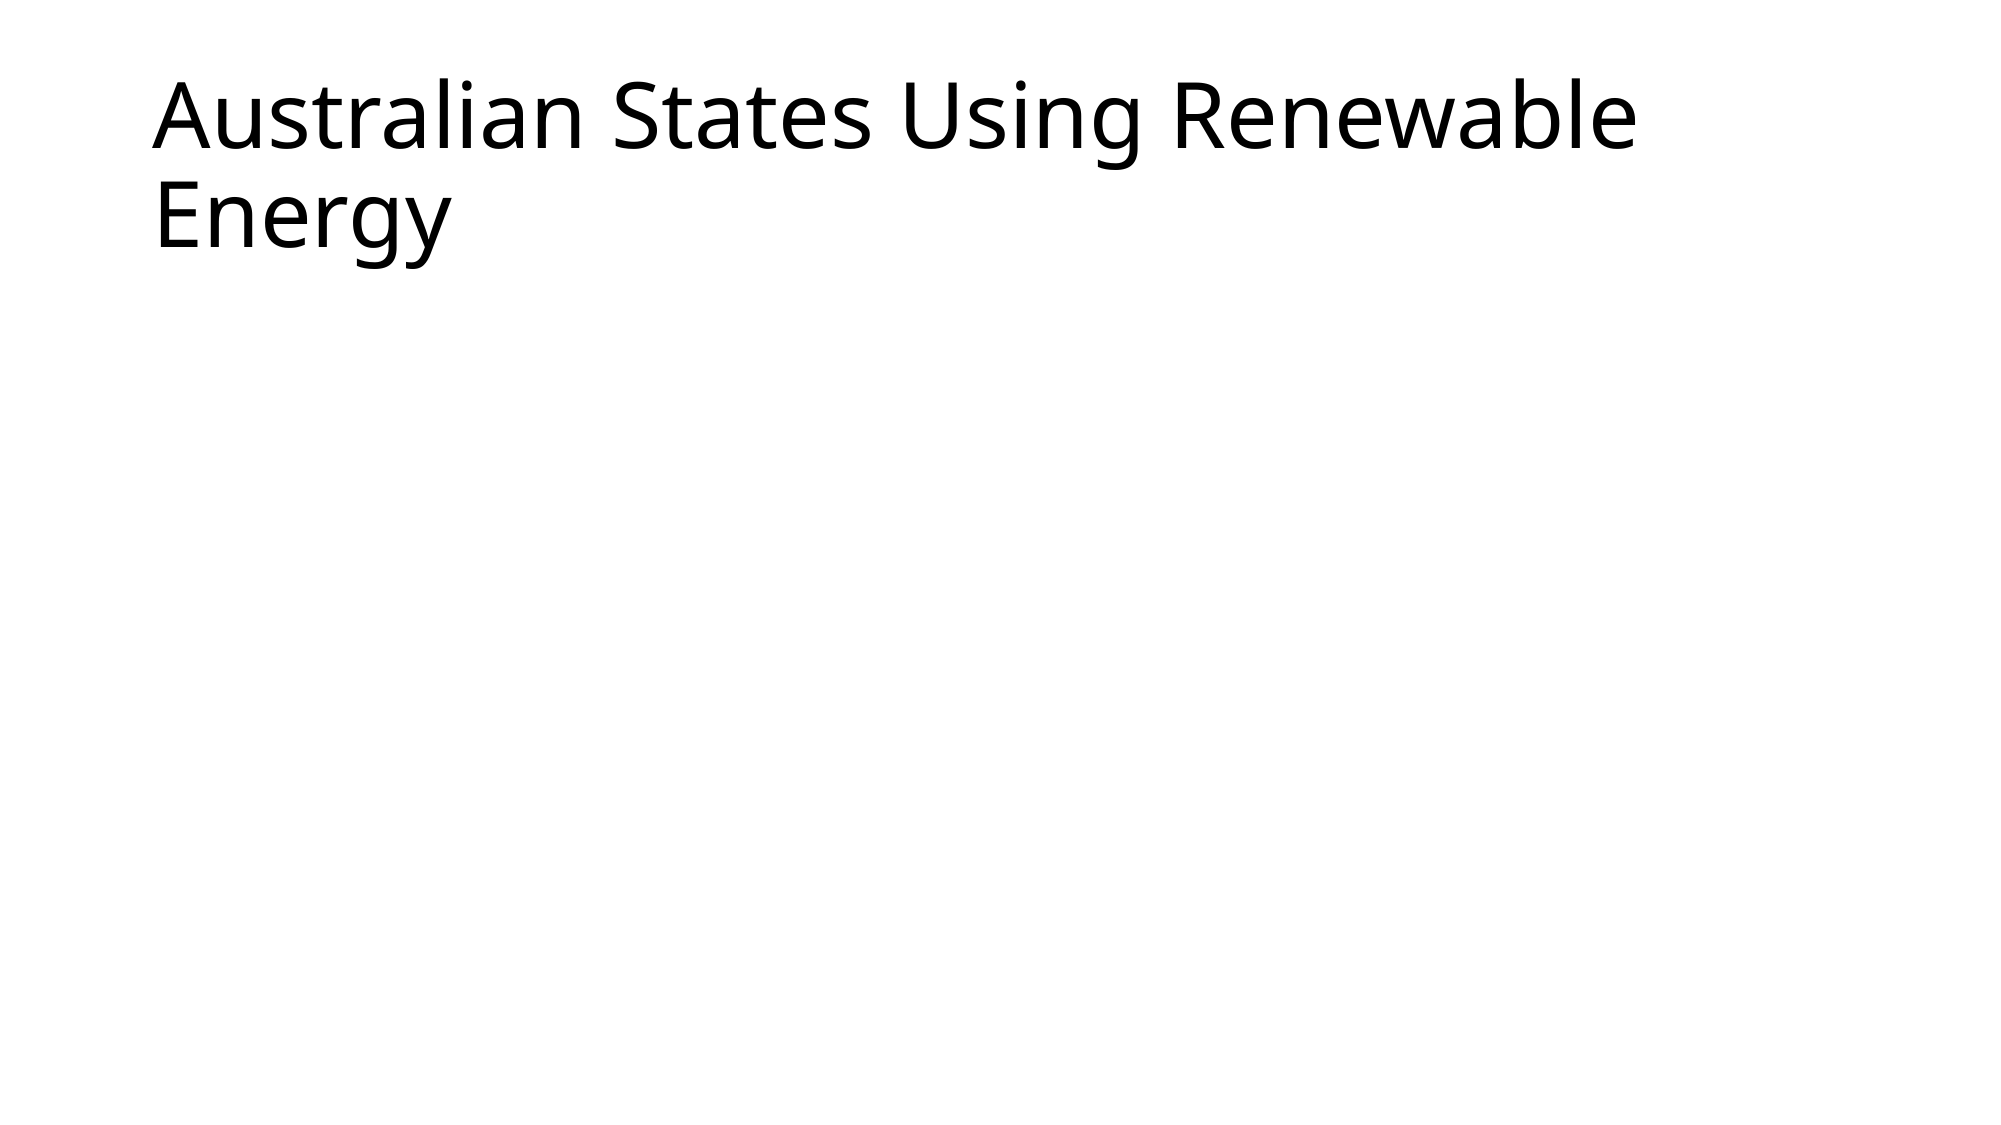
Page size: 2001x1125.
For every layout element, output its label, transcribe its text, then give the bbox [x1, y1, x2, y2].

title Australian States Using Renewable Energy [137, 59, 1863, 278]
